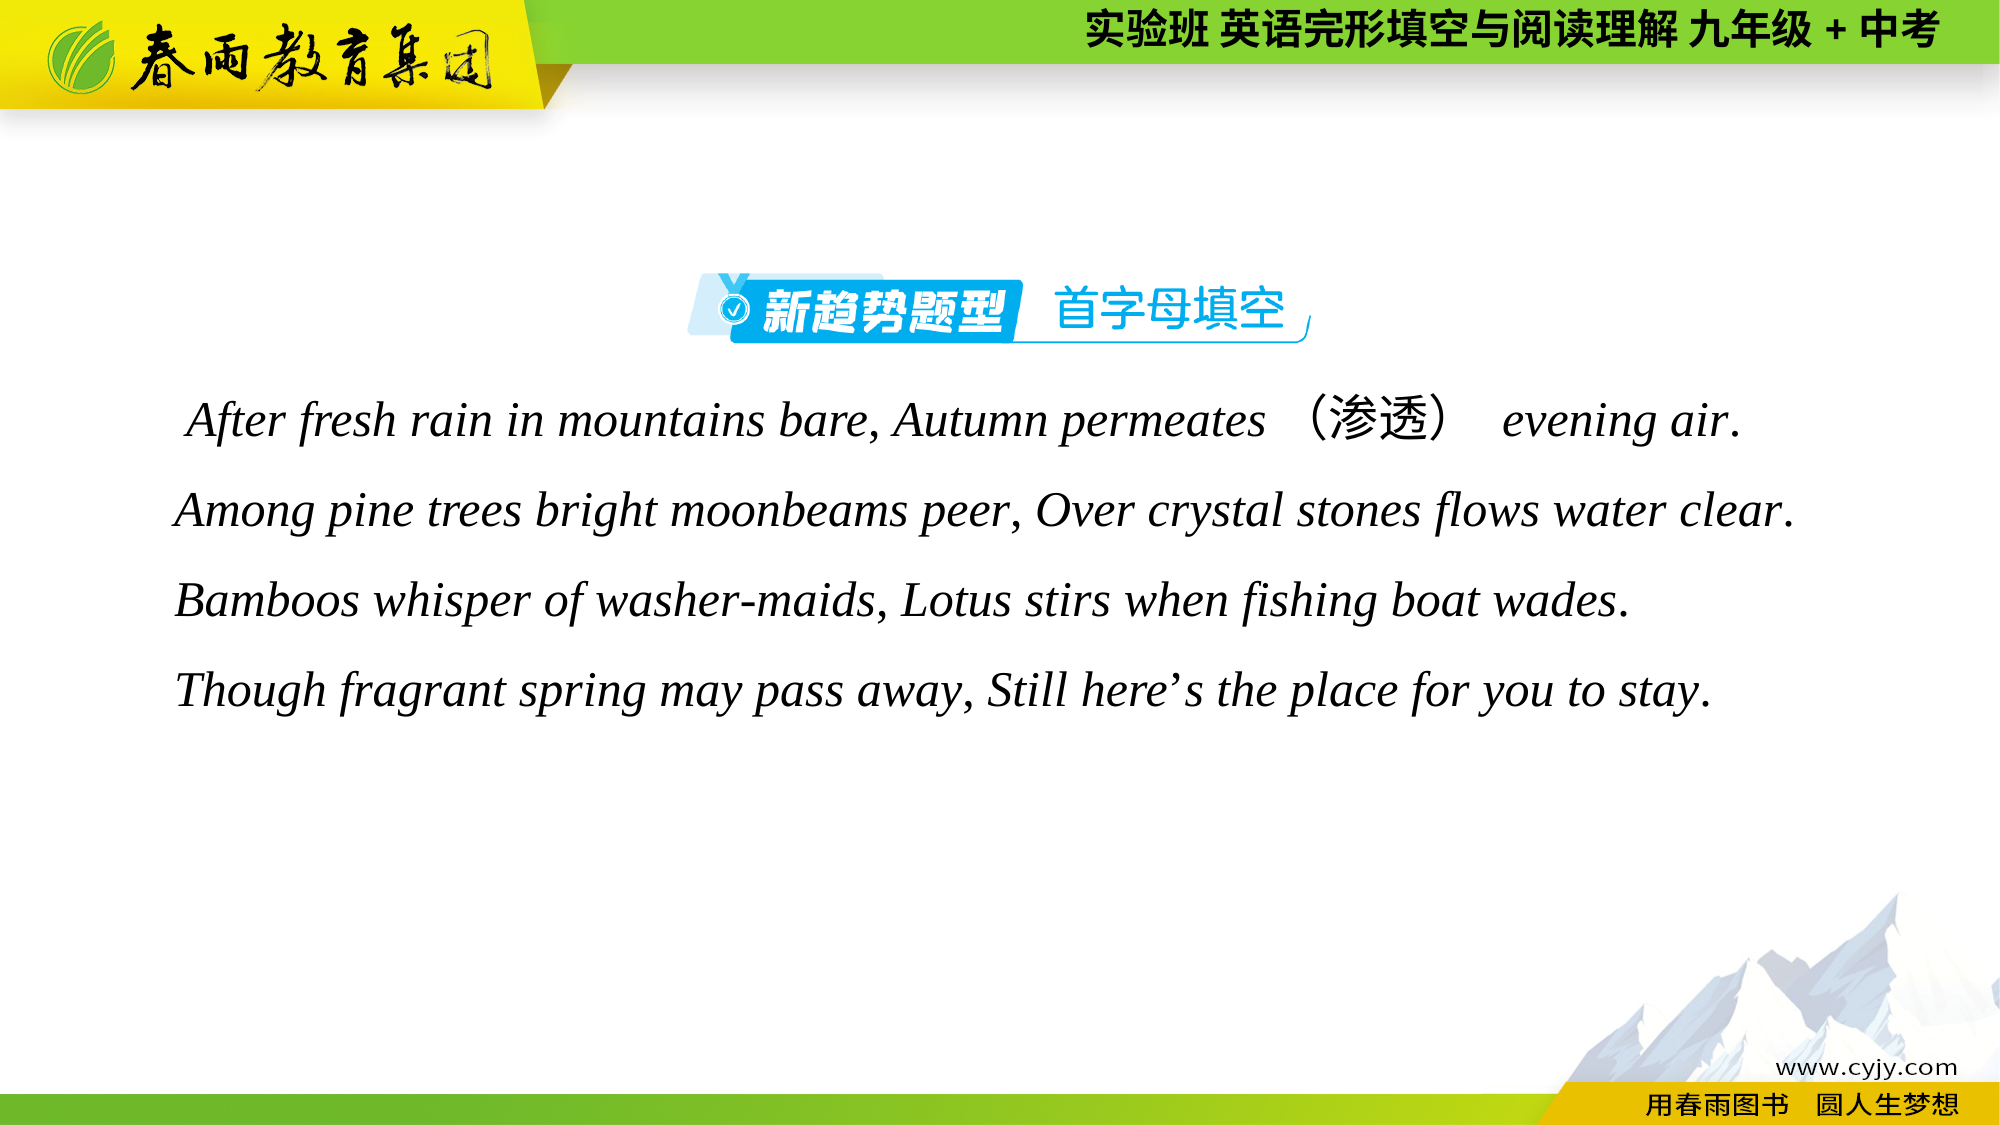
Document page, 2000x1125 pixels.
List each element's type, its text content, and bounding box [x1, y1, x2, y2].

picture [0, 0, 2000, 1125]
list After fresh rain in mountains bare, Autumn permeates（渗透） evening air. Among pine trees bright moonbeams peer, Over crystal stones flows water clear. Bamboos whisper of washer-maids, Lotus stirs when fishing boat wades. Though fragrant spring may pass away, Still here’s the place for you to stay. [59, 349, 1944, 728]
